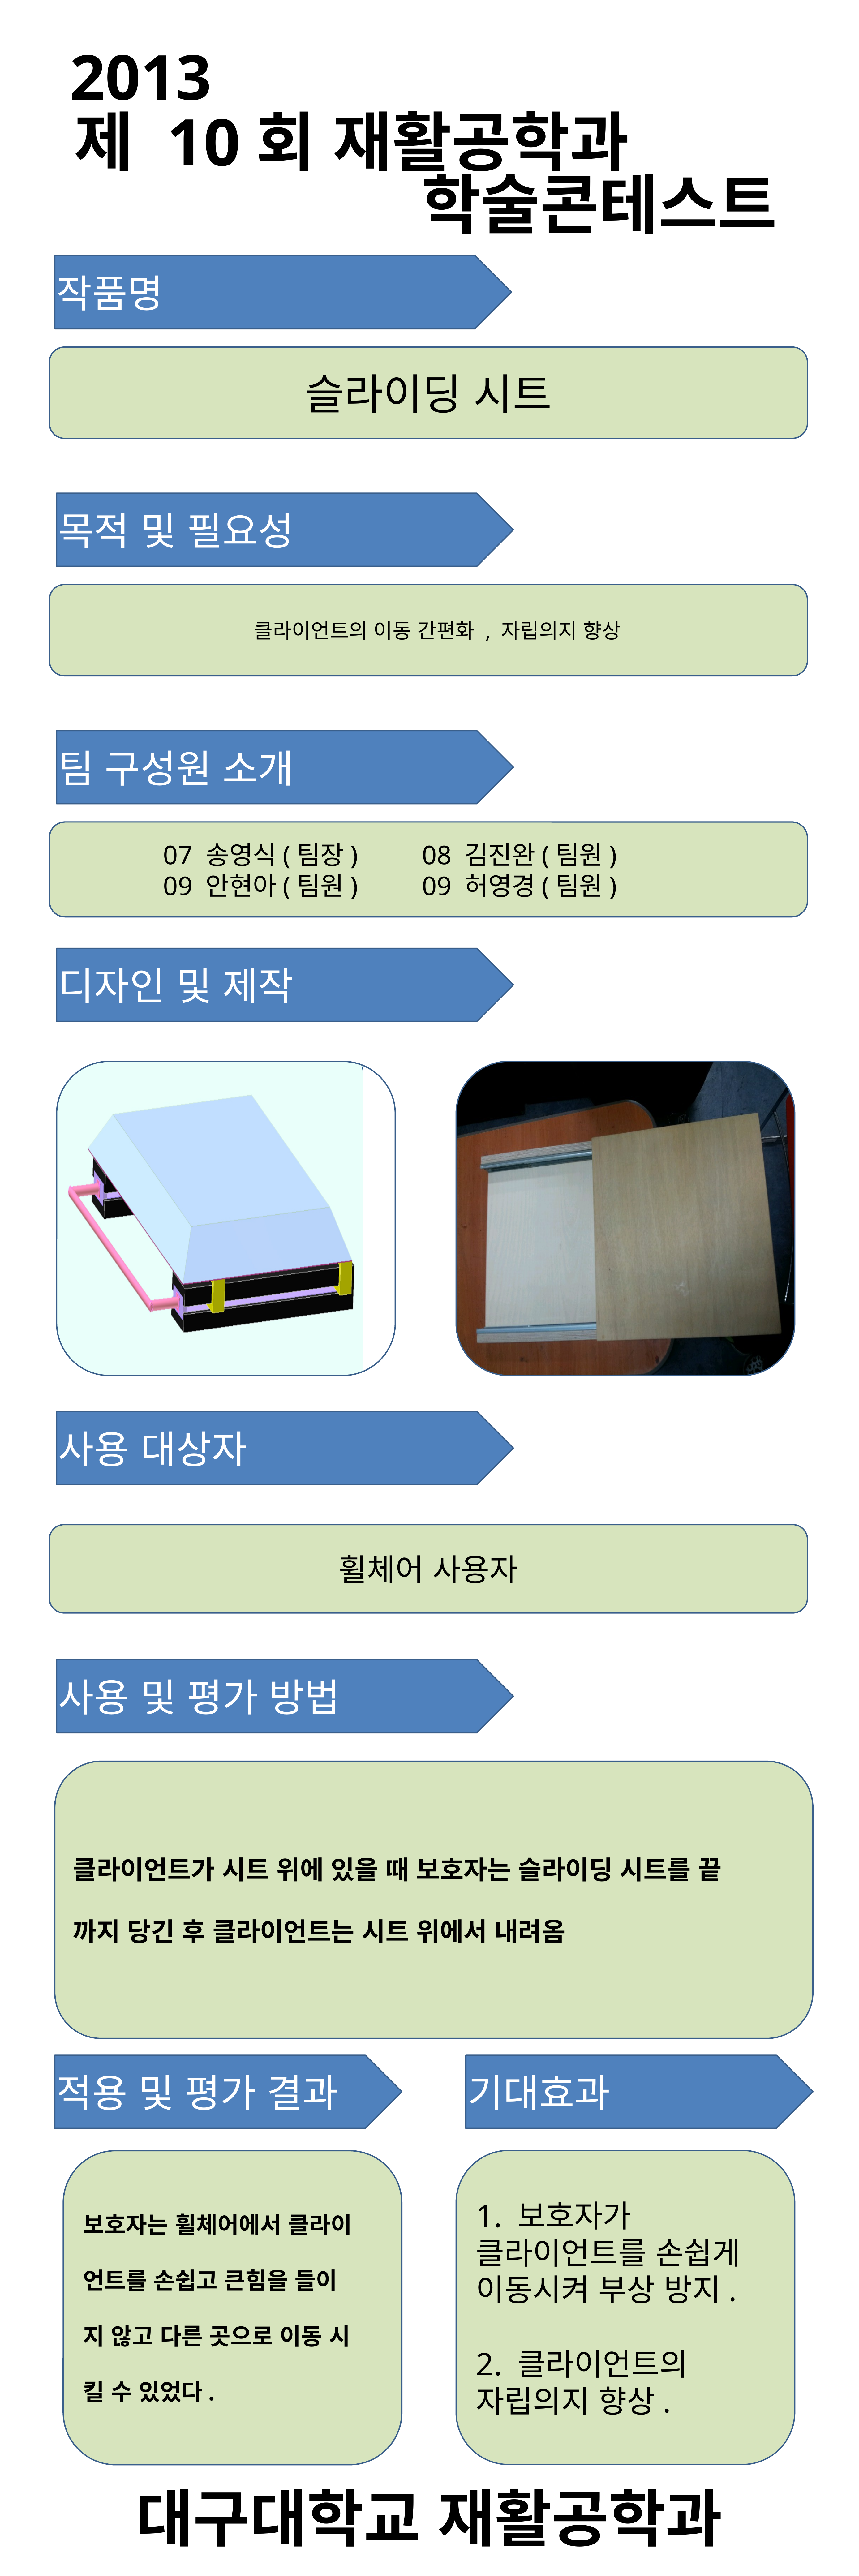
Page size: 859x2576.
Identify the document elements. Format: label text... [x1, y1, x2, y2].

text_box 대구대학교 재활공학과 [0, 2477, 859, 2556]
text_box 보호자는 휠체어에서 클라이 언트를 손쉽고 큰힘을 들이 지 않고 다른 곳으로 이동 시 킬 수 있었다. [62, 2150, 403, 2466]
text_box 07 송영식(팀장) 08 김진완(팀원) 09 안현아(팀원) 09 허영경(팀원) [49, 821, 808, 918]
text_box 기대효과 [465, 2054, 814, 2129]
text_box 2013 [50, 22, 277, 99]
text_box 적용 및 평가 결과 [54, 2054, 403, 2129]
text_box 작품명 [54, 255, 512, 330]
text_box 1. 보호자가 클라이언트를 손쉽게 이동시켜 부상 방지. 2. 클라이언트의 자립의지 향상. [455, 2150, 796, 2465]
text_box [455, 1061, 796, 1376]
text_box 팀 구성원 소개 [56, 730, 514, 805]
text_box 슬라이딩 시트 [49, 346, 808, 439]
text_box [56, 1061, 396, 1376]
text_box 클라이언트가 시트 위에 있을 때 보호자는 슬라이딩 시트를 끝 까지 당긴 후 클라이언트는 시트 위에서 내려옴 [54, 1760, 814, 2039]
text_box 사용 및 평가 방법 [56, 1659, 514, 1734]
text_box 클라이언트의 이동 간편화 , 자립의지 향상 [49, 584, 808, 677]
text_box 제 10회 재활공학과 학술콘테스트 [0, 99, 859, 243]
text_box 디자인 및 제작 [56, 947, 514, 1022]
text_box 사용 대상자 [56, 1411, 514, 1485]
text_box 휠체어 사용자 [49, 1524, 808, 1614]
text_box 목적 및 필요성 [56, 492, 514, 567]
